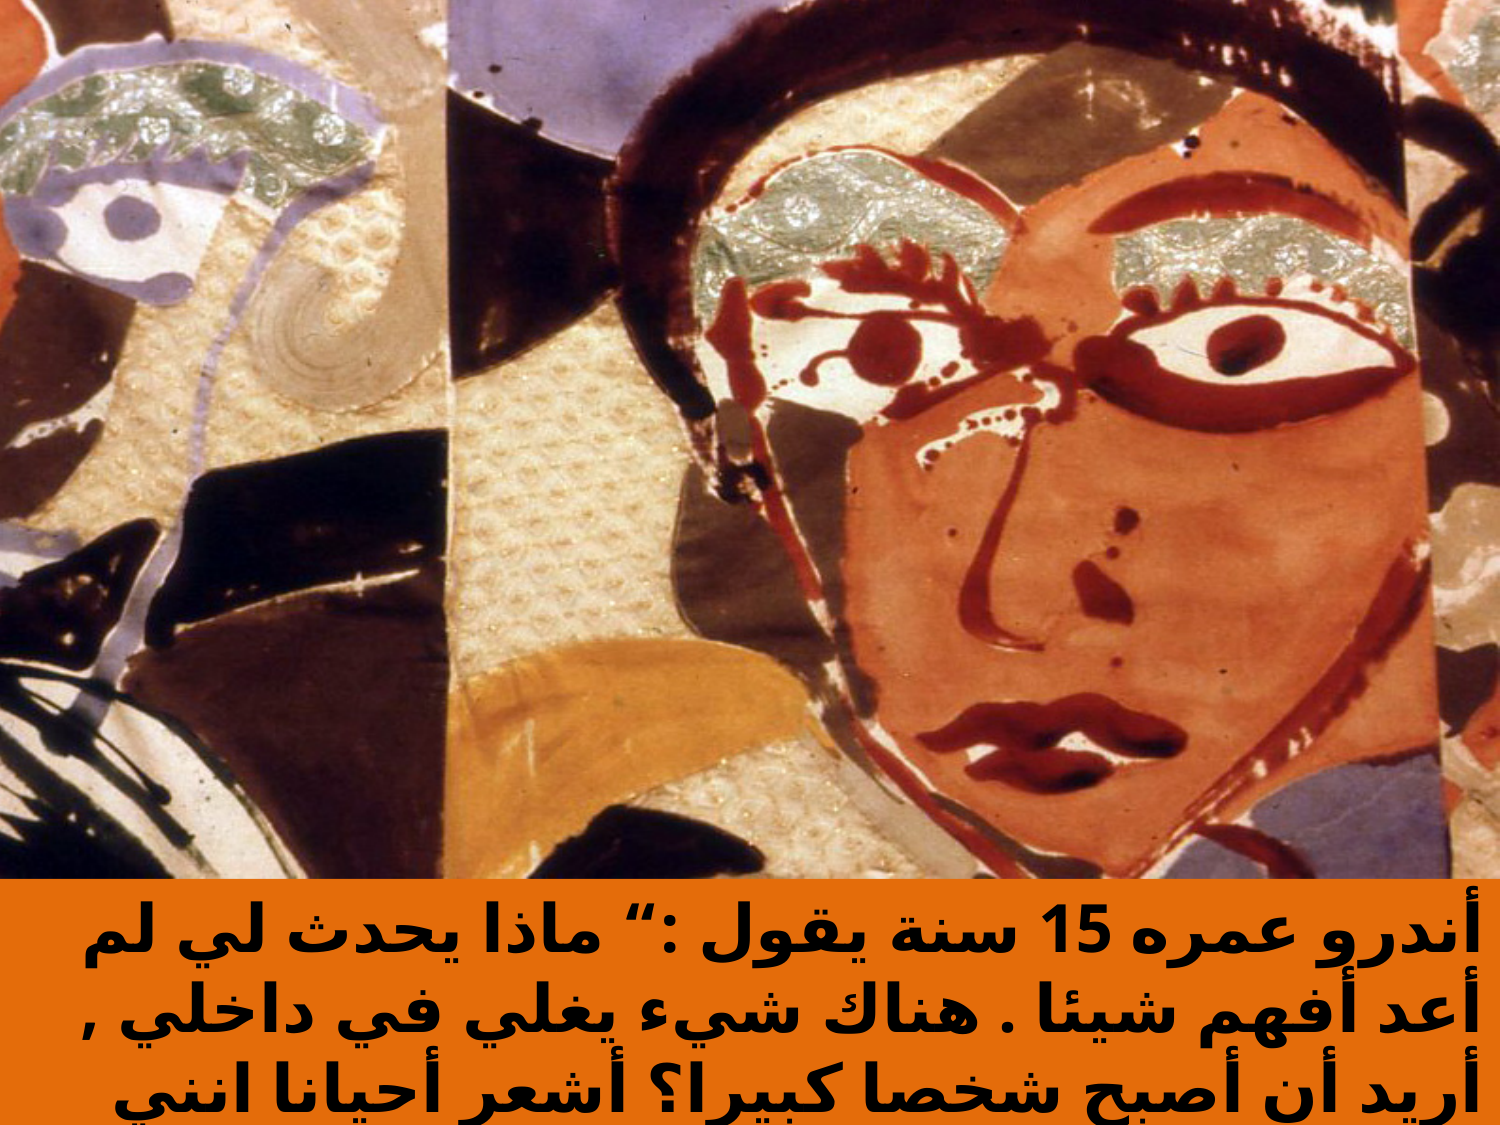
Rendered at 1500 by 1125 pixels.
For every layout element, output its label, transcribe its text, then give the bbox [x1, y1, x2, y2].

text_box أندرو عمره 15 سنة يقول :“ ماذا يحدث لي لم أعد أفهم شيئا . هناك شيء يغلي في داخلي , أريد أن أصبح شخصا كبيرا؟ أشعر أحيانا انني غريب , لم أعد أعرف من أنا“؟ [0, 885, 1500, 1125]
picture [0, 0, 1500, 880]
